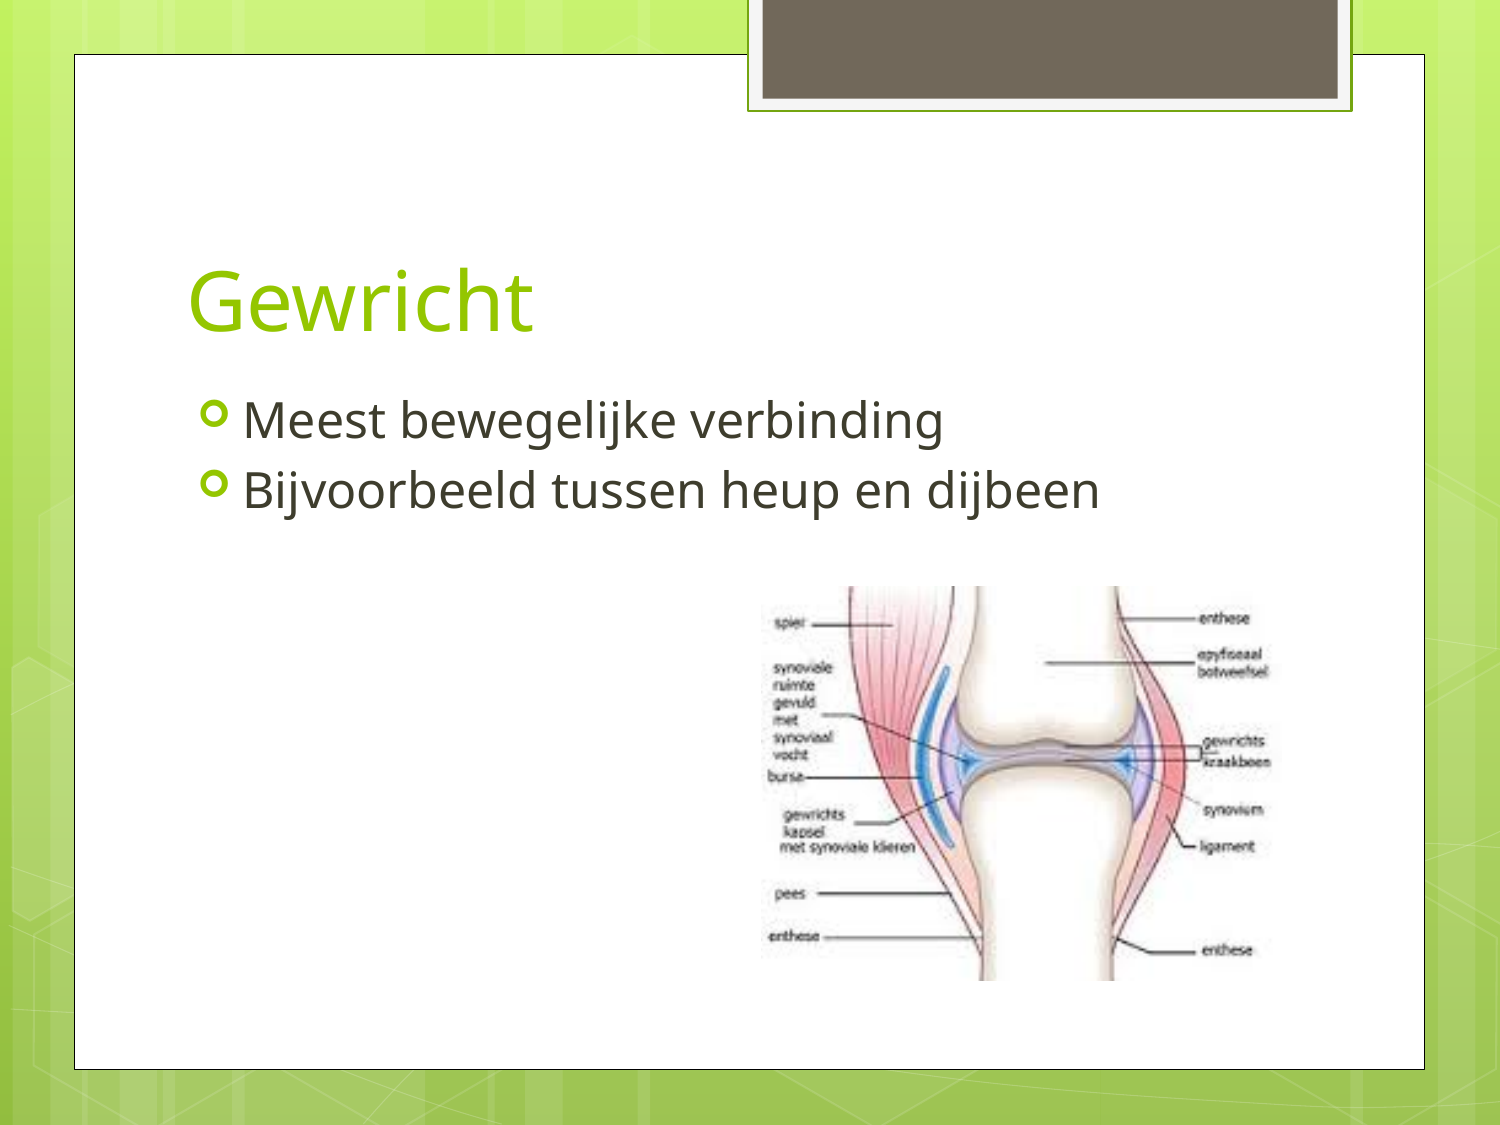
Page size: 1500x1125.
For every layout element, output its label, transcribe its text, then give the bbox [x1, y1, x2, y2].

title Gewricht [171, 168, 1324, 357]
list Meest bewegelijke verbinding Bijvoorbeeld tussen heup en dijbeen [171, 381, 1283, 957]
picture [761, 585, 1282, 981]
